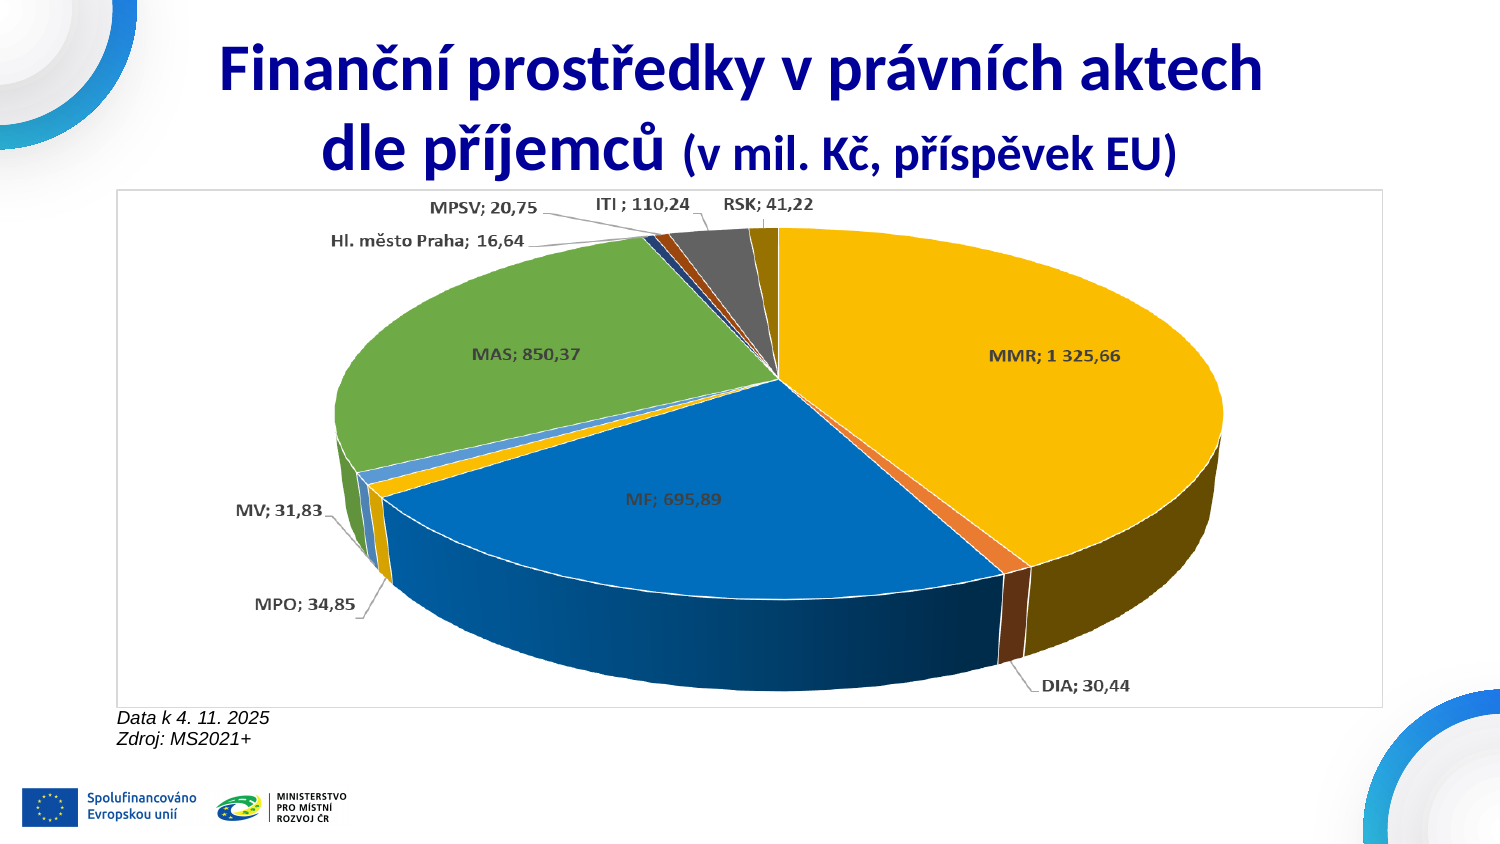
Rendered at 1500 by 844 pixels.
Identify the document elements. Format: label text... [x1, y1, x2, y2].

picture [21, 787, 349, 828]
title Finanční prostředky v právních aktech dle příjemců (v mil. Kč, příspěvek EU) [116, 35, 1383, 173]
picture [116, 189, 1384, 708]
table_header Data k 4. 11. 2025 Zdroj: MS2021+ [117, 715, 322, 750]
